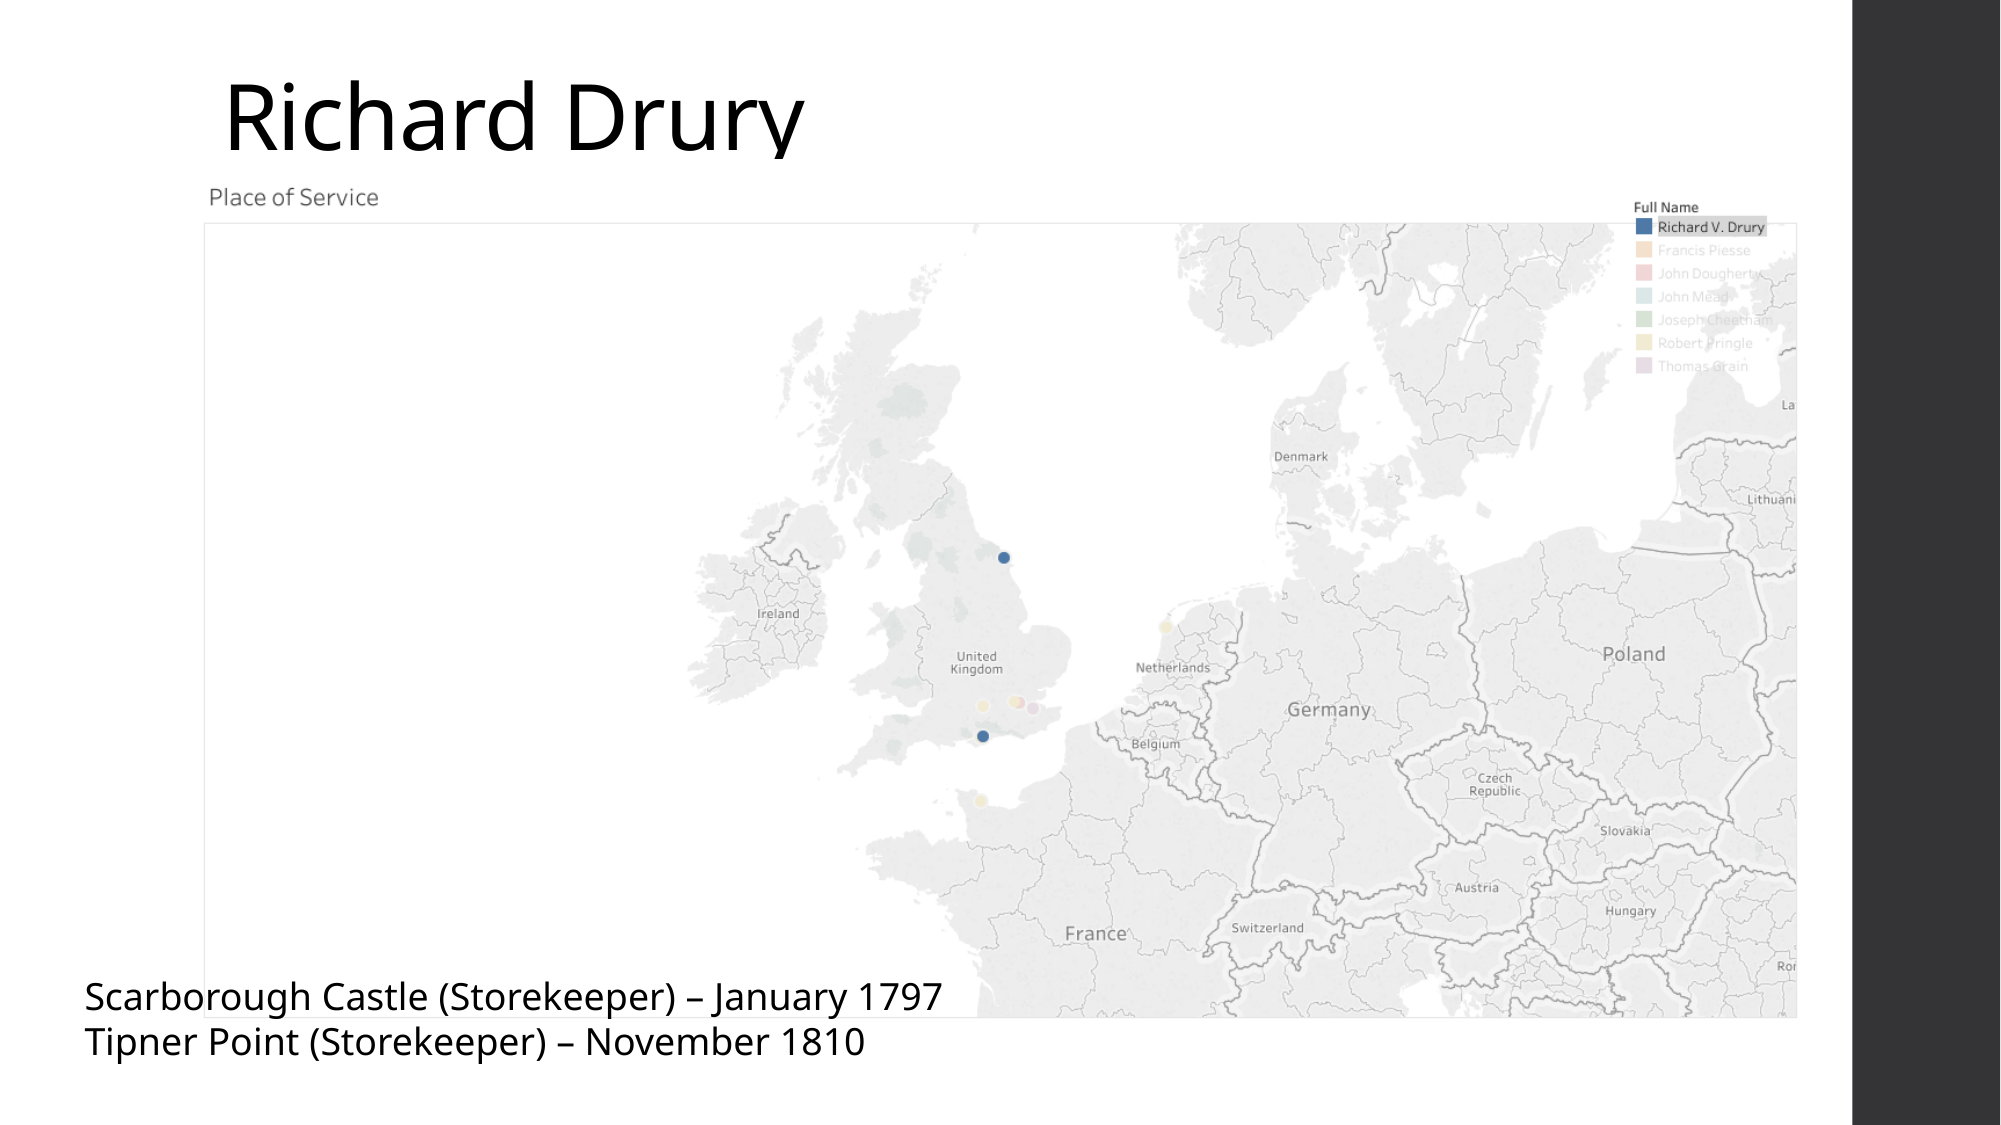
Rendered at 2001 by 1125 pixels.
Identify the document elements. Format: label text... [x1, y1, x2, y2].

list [190, 158, 1810, 1031]
title Richard Drury [206, 60, 1797, 154]
text_box Scarborough Castle (Storekeeper) – January 1797 Tipner Point (Storekeeper) – November 1810 [69, 965, 1000, 1071]
